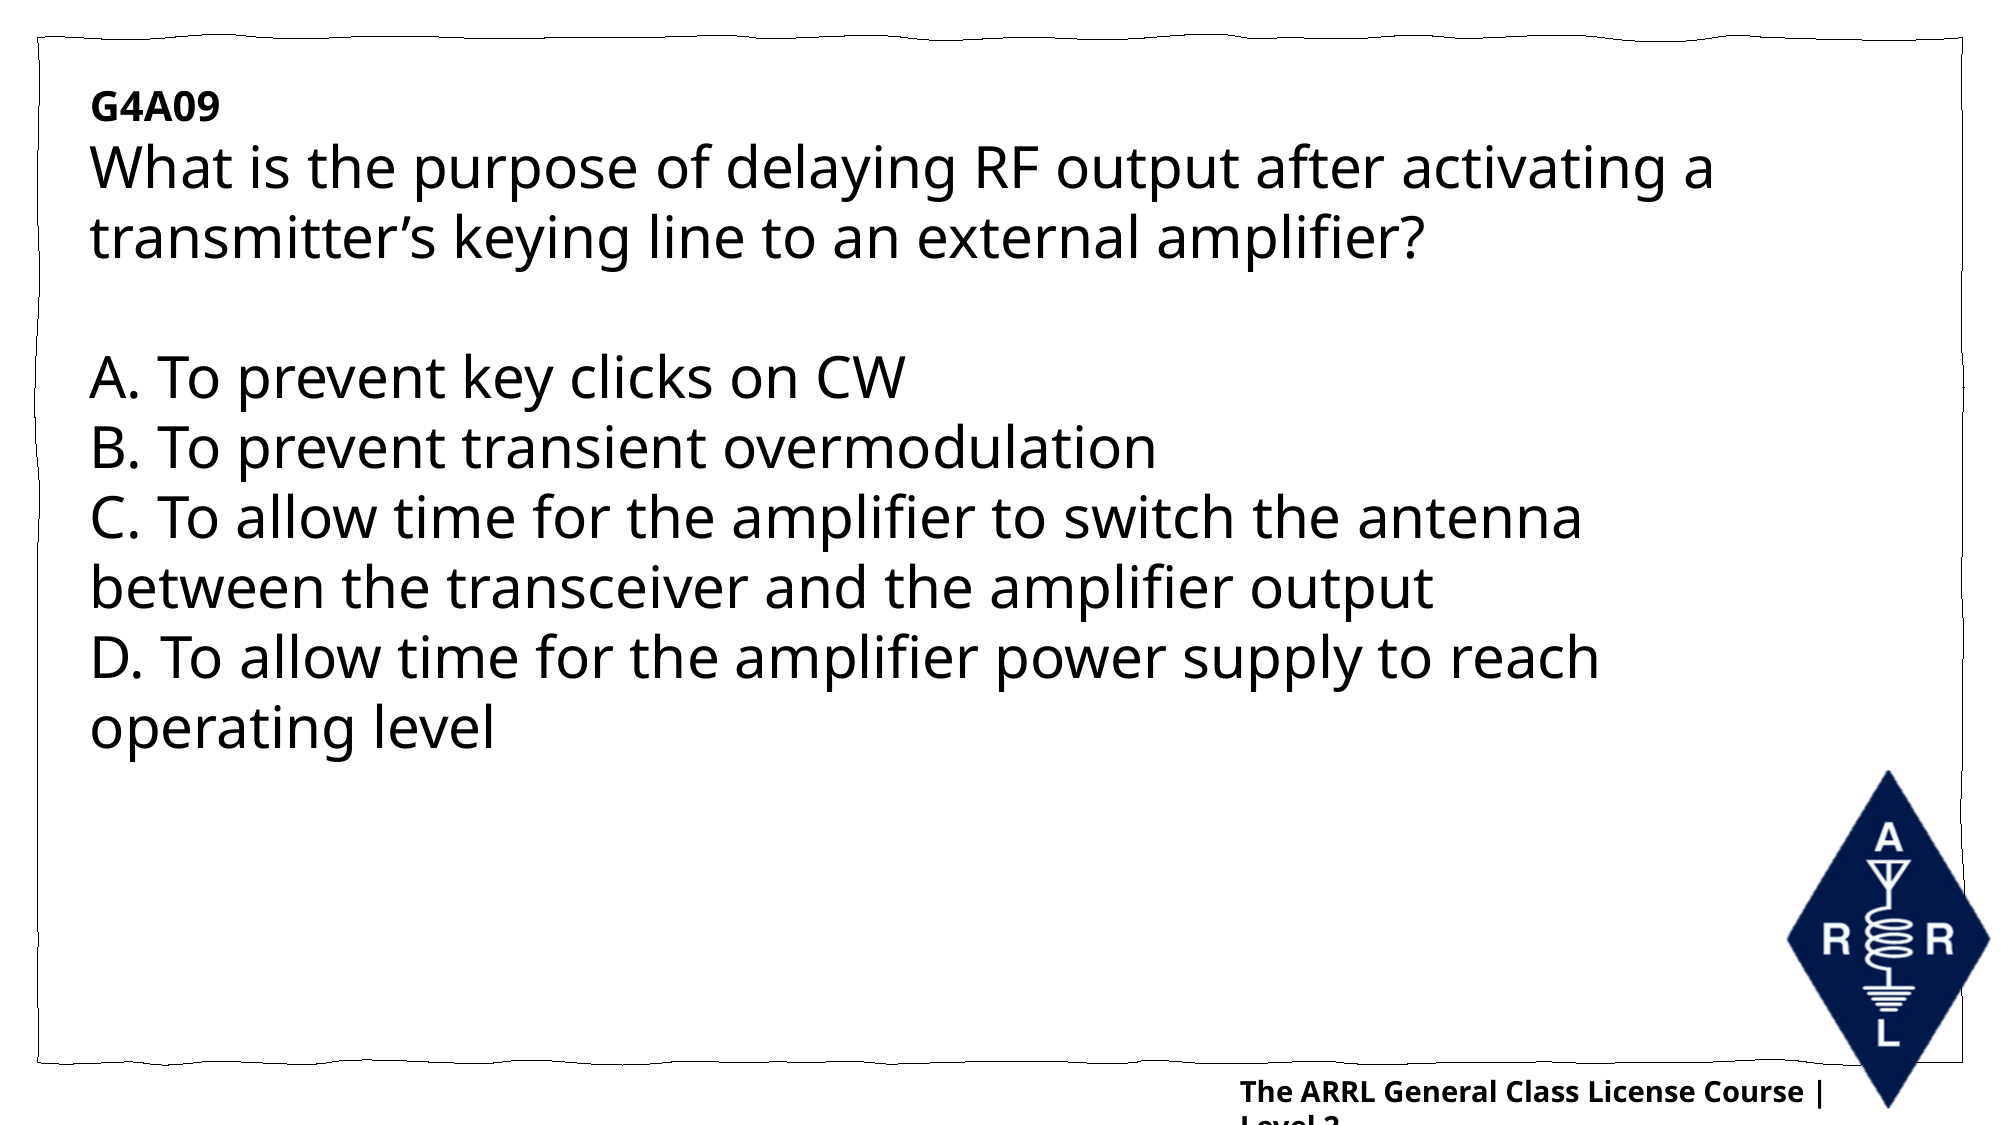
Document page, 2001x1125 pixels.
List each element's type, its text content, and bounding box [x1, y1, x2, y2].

picture [1773, 752, 1999, 1125]
text_box G4A09 What is the purpose of delaying RF output after activating a transmitter’s keying line to an external amplifier? A. To prevent key clicks on CW B. To prevent transient overmodulation C. To allow time for the amplifier to switch the antenna between the transceiver and the amplifier output D. To allow time for the amplifier power supply to reach operating level [75, 72, 1850, 768]
